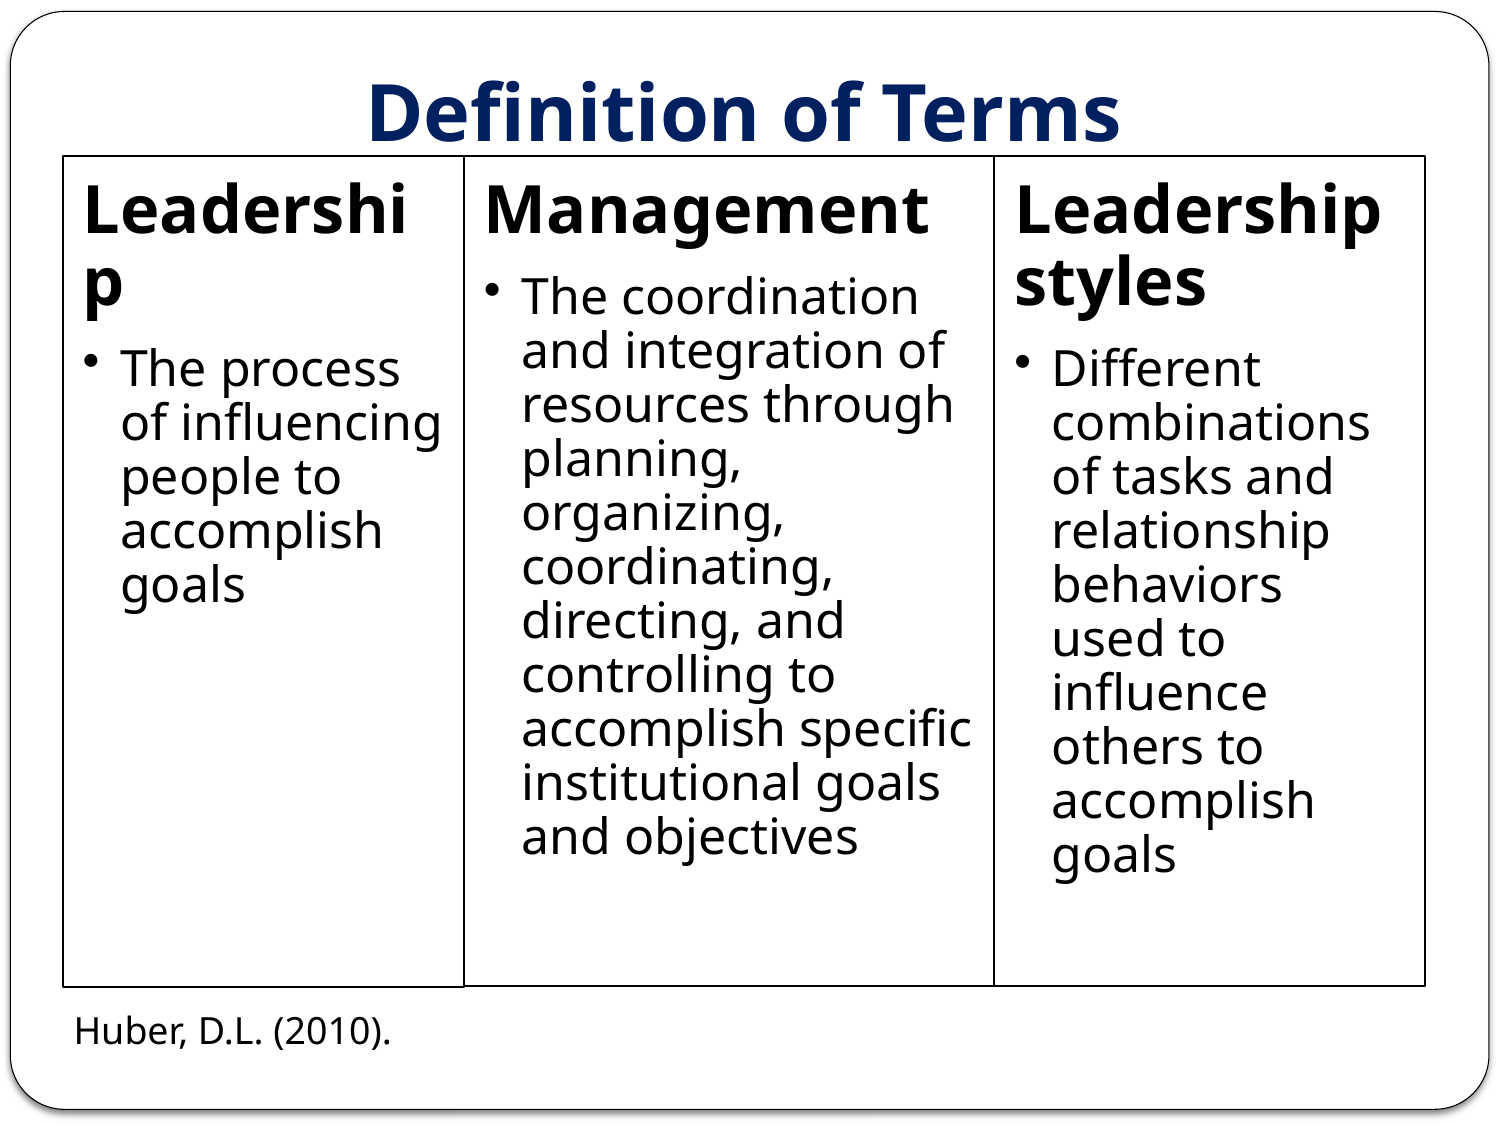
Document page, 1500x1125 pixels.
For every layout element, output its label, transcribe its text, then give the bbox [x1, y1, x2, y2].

text_box Huber, D.L. (2010). [58, 1011, 417, 1060]
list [62, 37, 1426, 1006]
